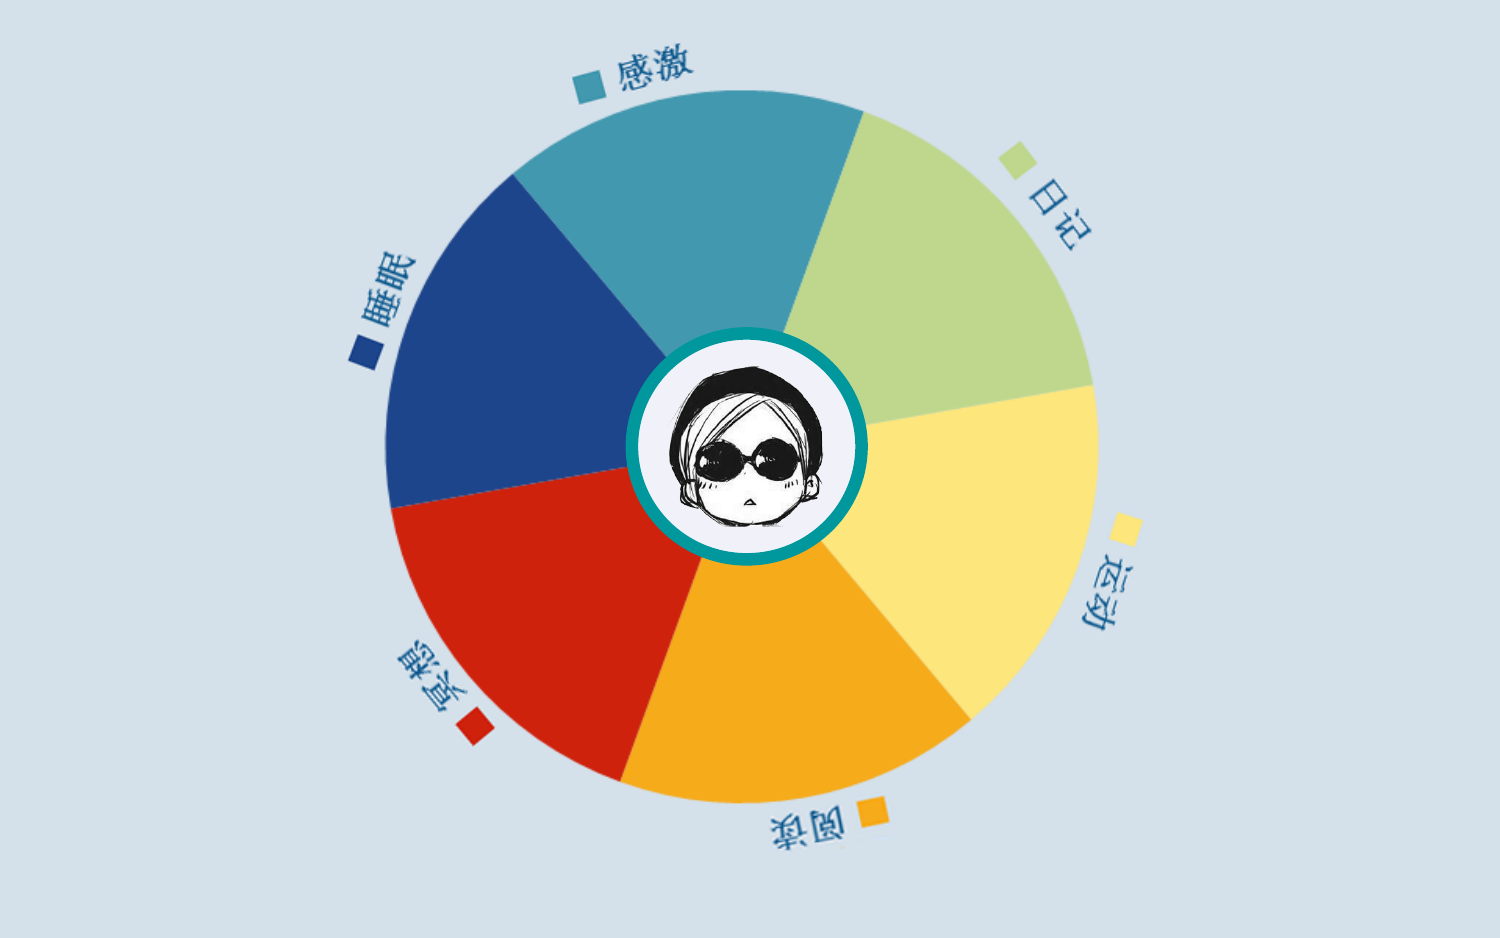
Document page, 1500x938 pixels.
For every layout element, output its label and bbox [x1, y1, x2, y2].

picture [5, 0, 1500, 938]
text_box [631, 333, 862, 560]
